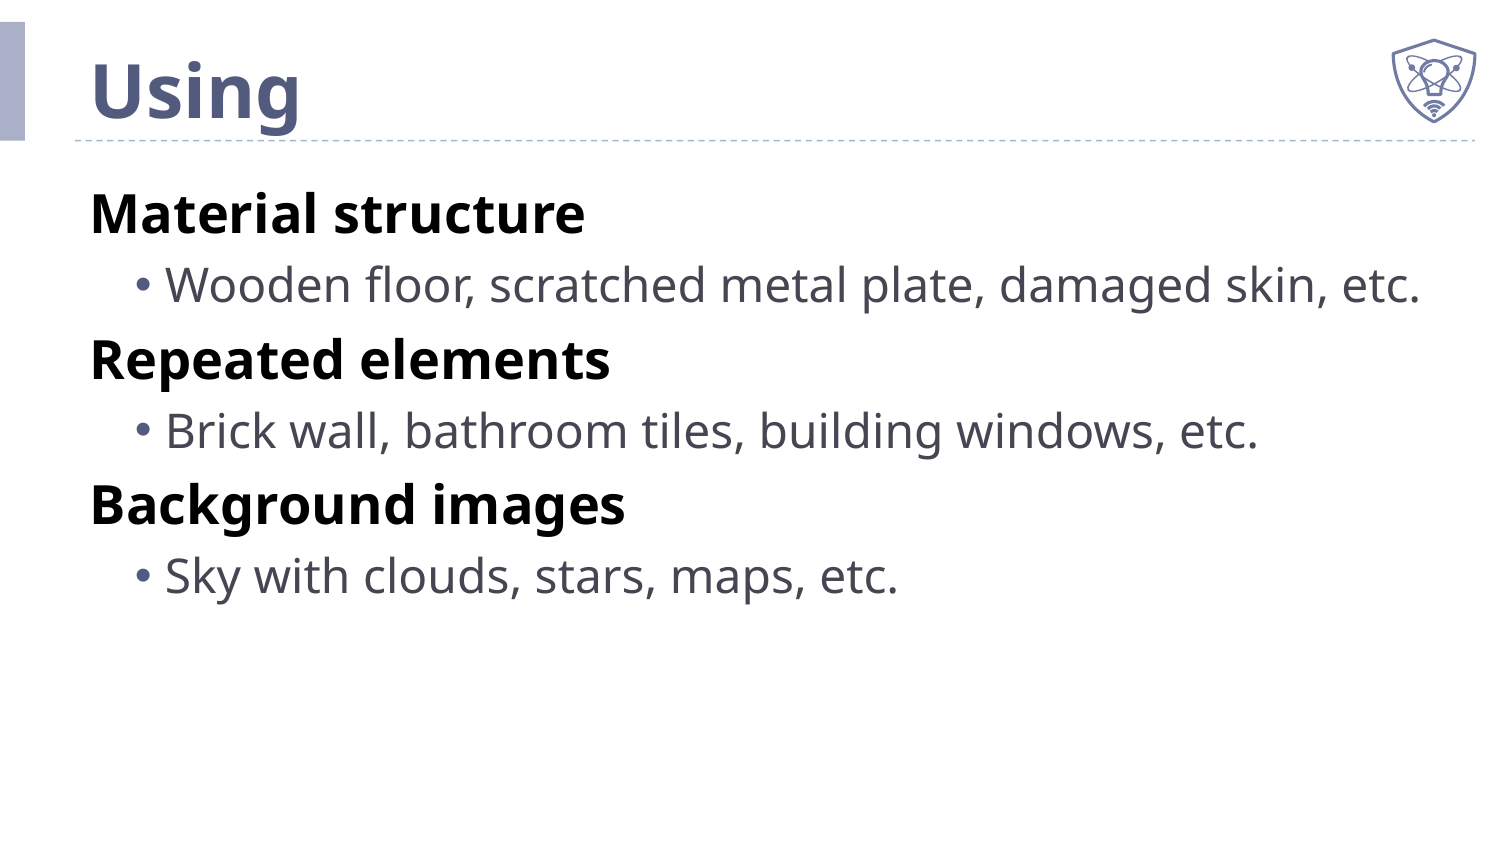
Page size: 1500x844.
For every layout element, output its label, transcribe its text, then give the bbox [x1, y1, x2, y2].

title Using [75, 18, 1475, 141]
list Material structure Wooden floor, scratched metal plate, damaged skin, etc. Repeated elements Brick wall, bathroom tiles, building windows, etc. Background images Sky with clouds, stars, maps, etc. [75, 171, 1475, 835]
